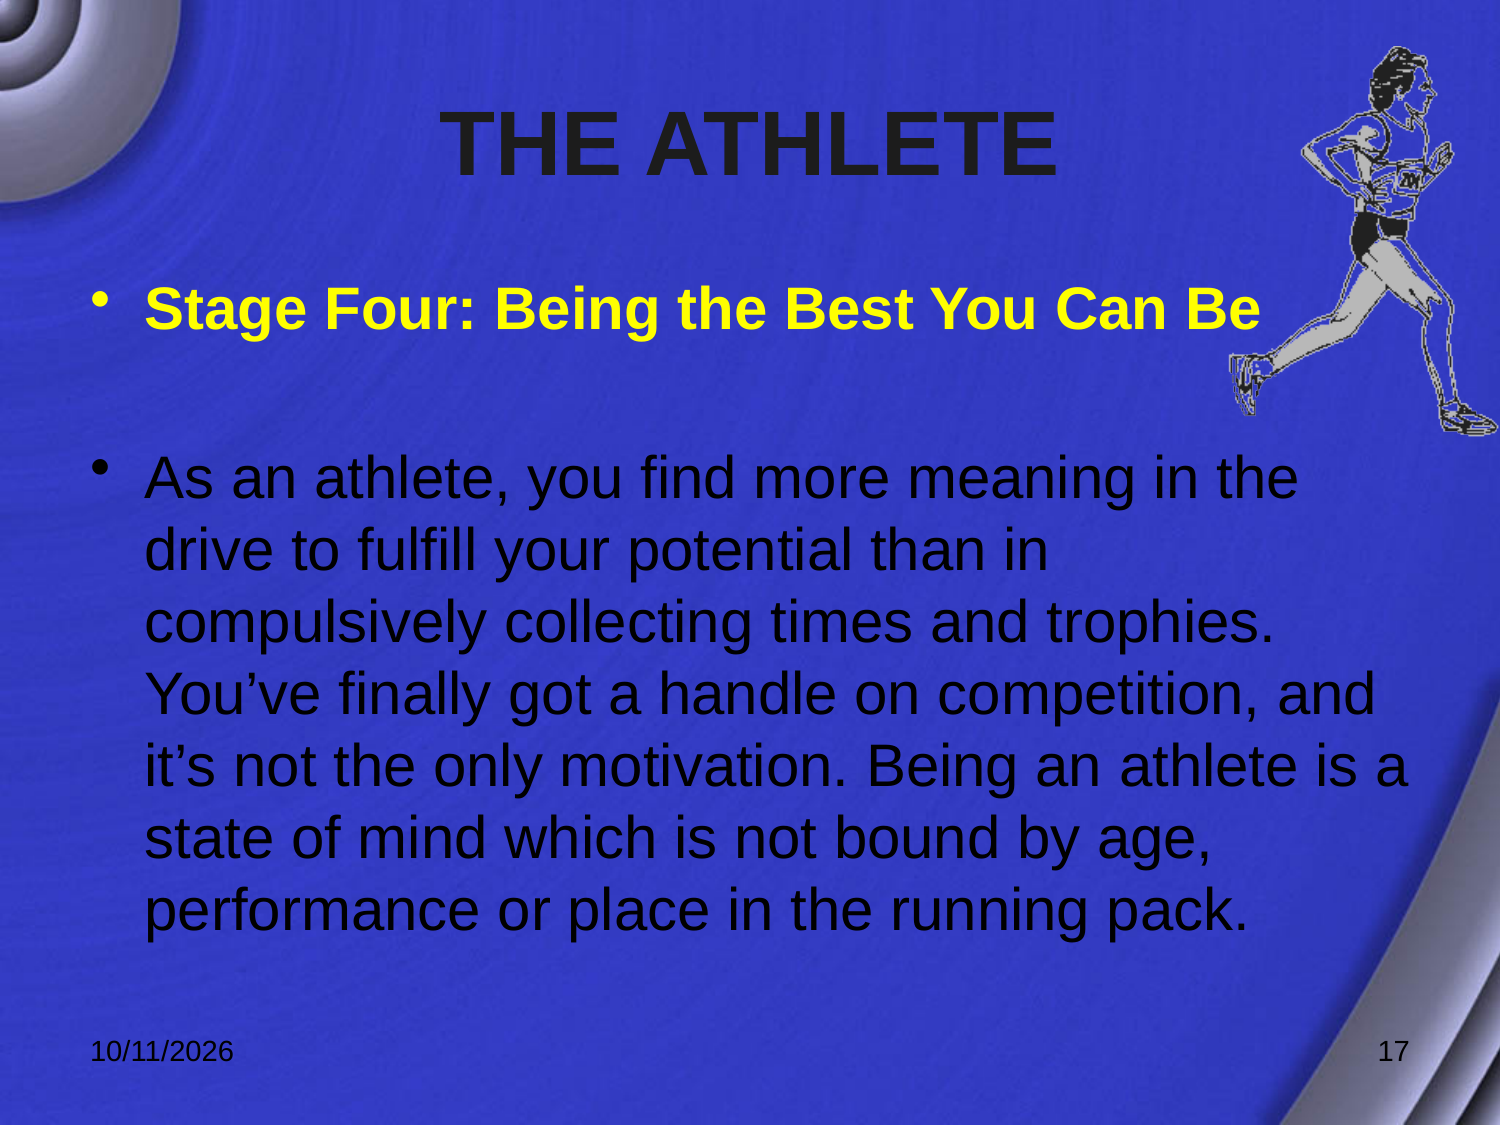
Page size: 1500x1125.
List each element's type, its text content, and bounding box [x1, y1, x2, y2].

title THE ATHLETE [74, 44, 1426, 233]
slide_number 17 [1074, 1024, 1426, 1103]
picture [0, 0, 1500, 1125]
list Stage Four: Being the Best You Can Be As an athlete, you find more meaning in the drive to fulfill your potential than in compulsively collecting times and trophies. You’ve finally got a handle on competition, and it’s not the only motivation. Being an athlete is a state of mind which is not bound by age, performance or place in the running pack. [74, 262, 1426, 1006]
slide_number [74, 1024, 426, 1103]
